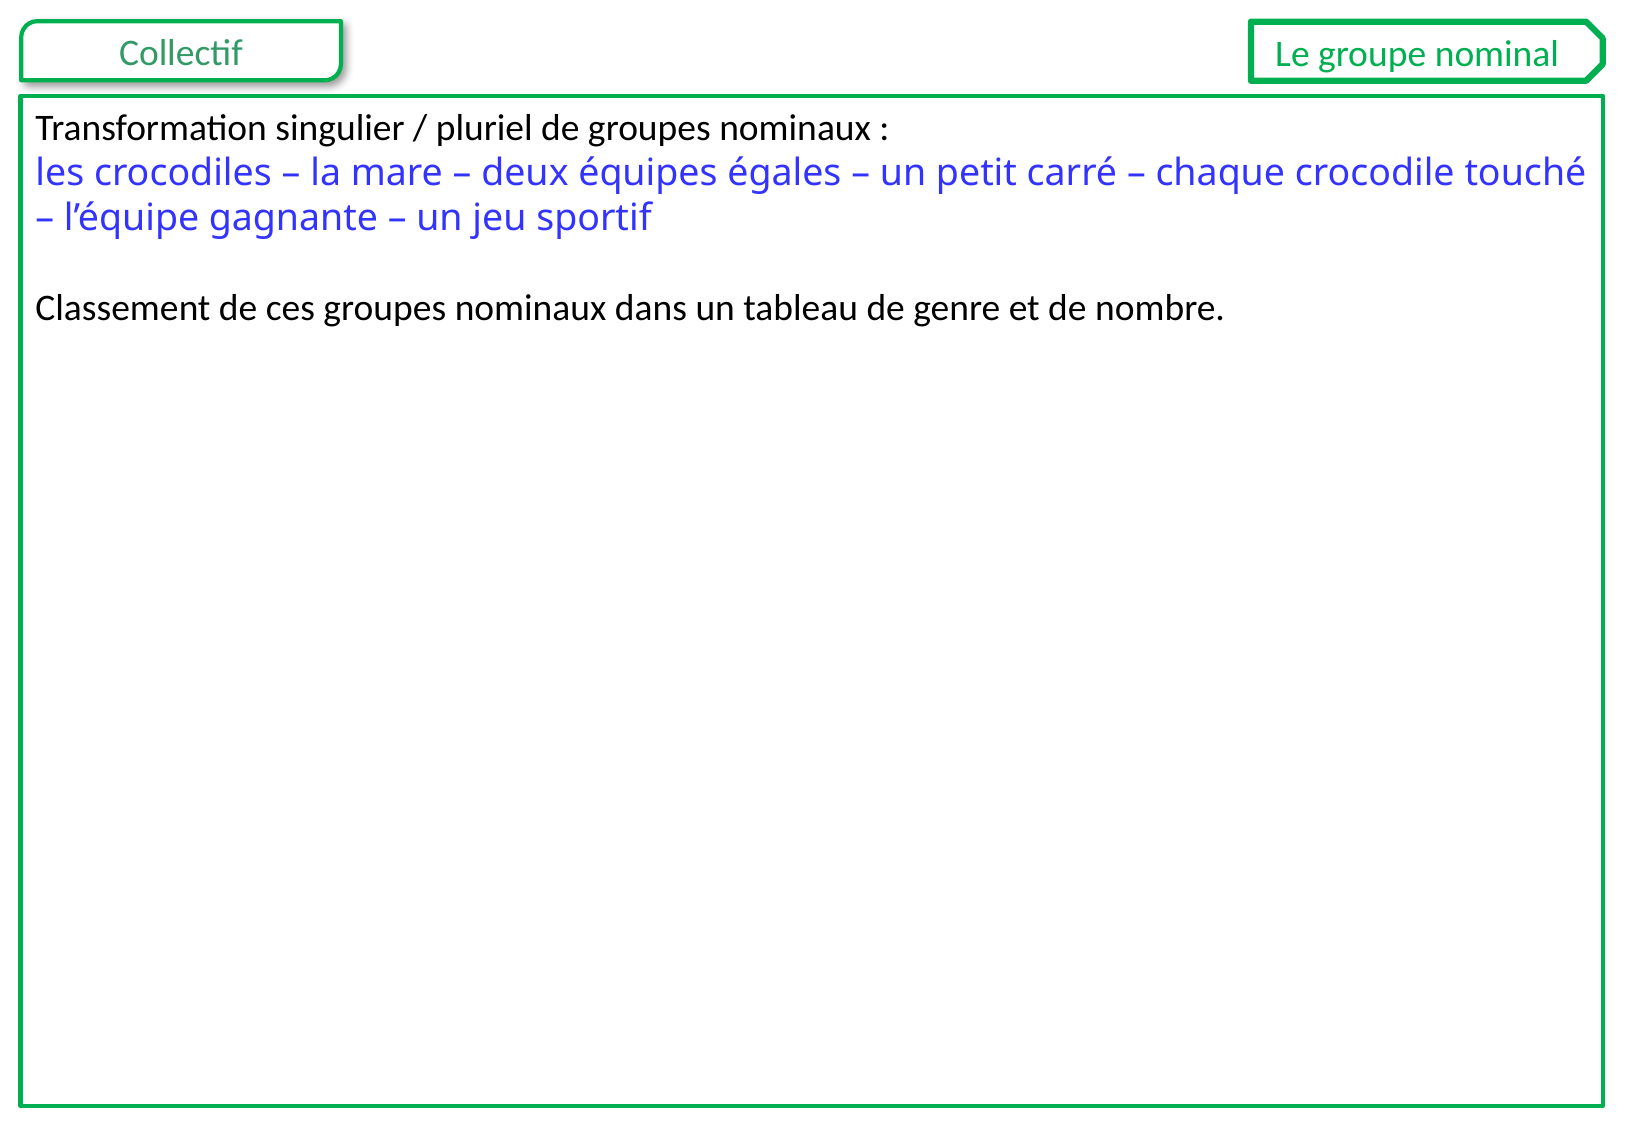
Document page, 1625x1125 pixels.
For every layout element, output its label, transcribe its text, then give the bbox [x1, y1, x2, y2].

list Le groupe nominal [1250, 21, 1584, 81]
list Transformation singulier / pluriel de groupes nominaux : les crocodiles – la mare – deux équipes égales – un petit carré – chaque crocodile touché – l’équipe gagnante – un jeu sportif Classement de ces groupes nominaux dans un tableau de genre et de nombre. [18, 94, 1605, 1108]
